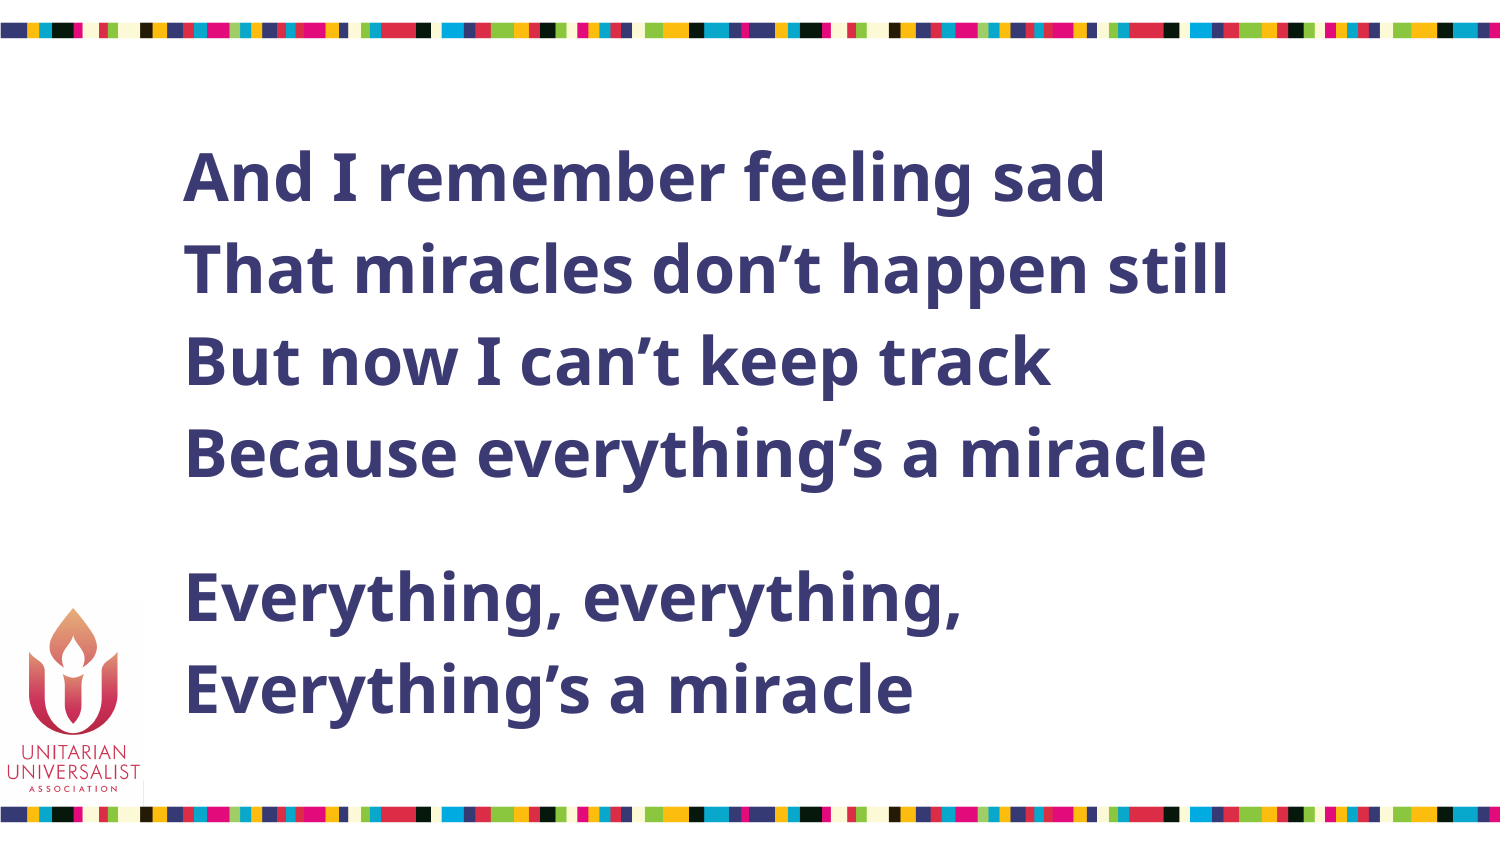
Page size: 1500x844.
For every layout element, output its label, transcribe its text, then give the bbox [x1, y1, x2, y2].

picture [0, 22, 1500, 40]
text_box And I remember feeling sad That miracles don’t happen still But now I can’t keep track Because everything’s a miracle Everything, everything, Everything’s a miracle [168, 107, 1495, 742]
picture [0, 600, 1500, 824]
